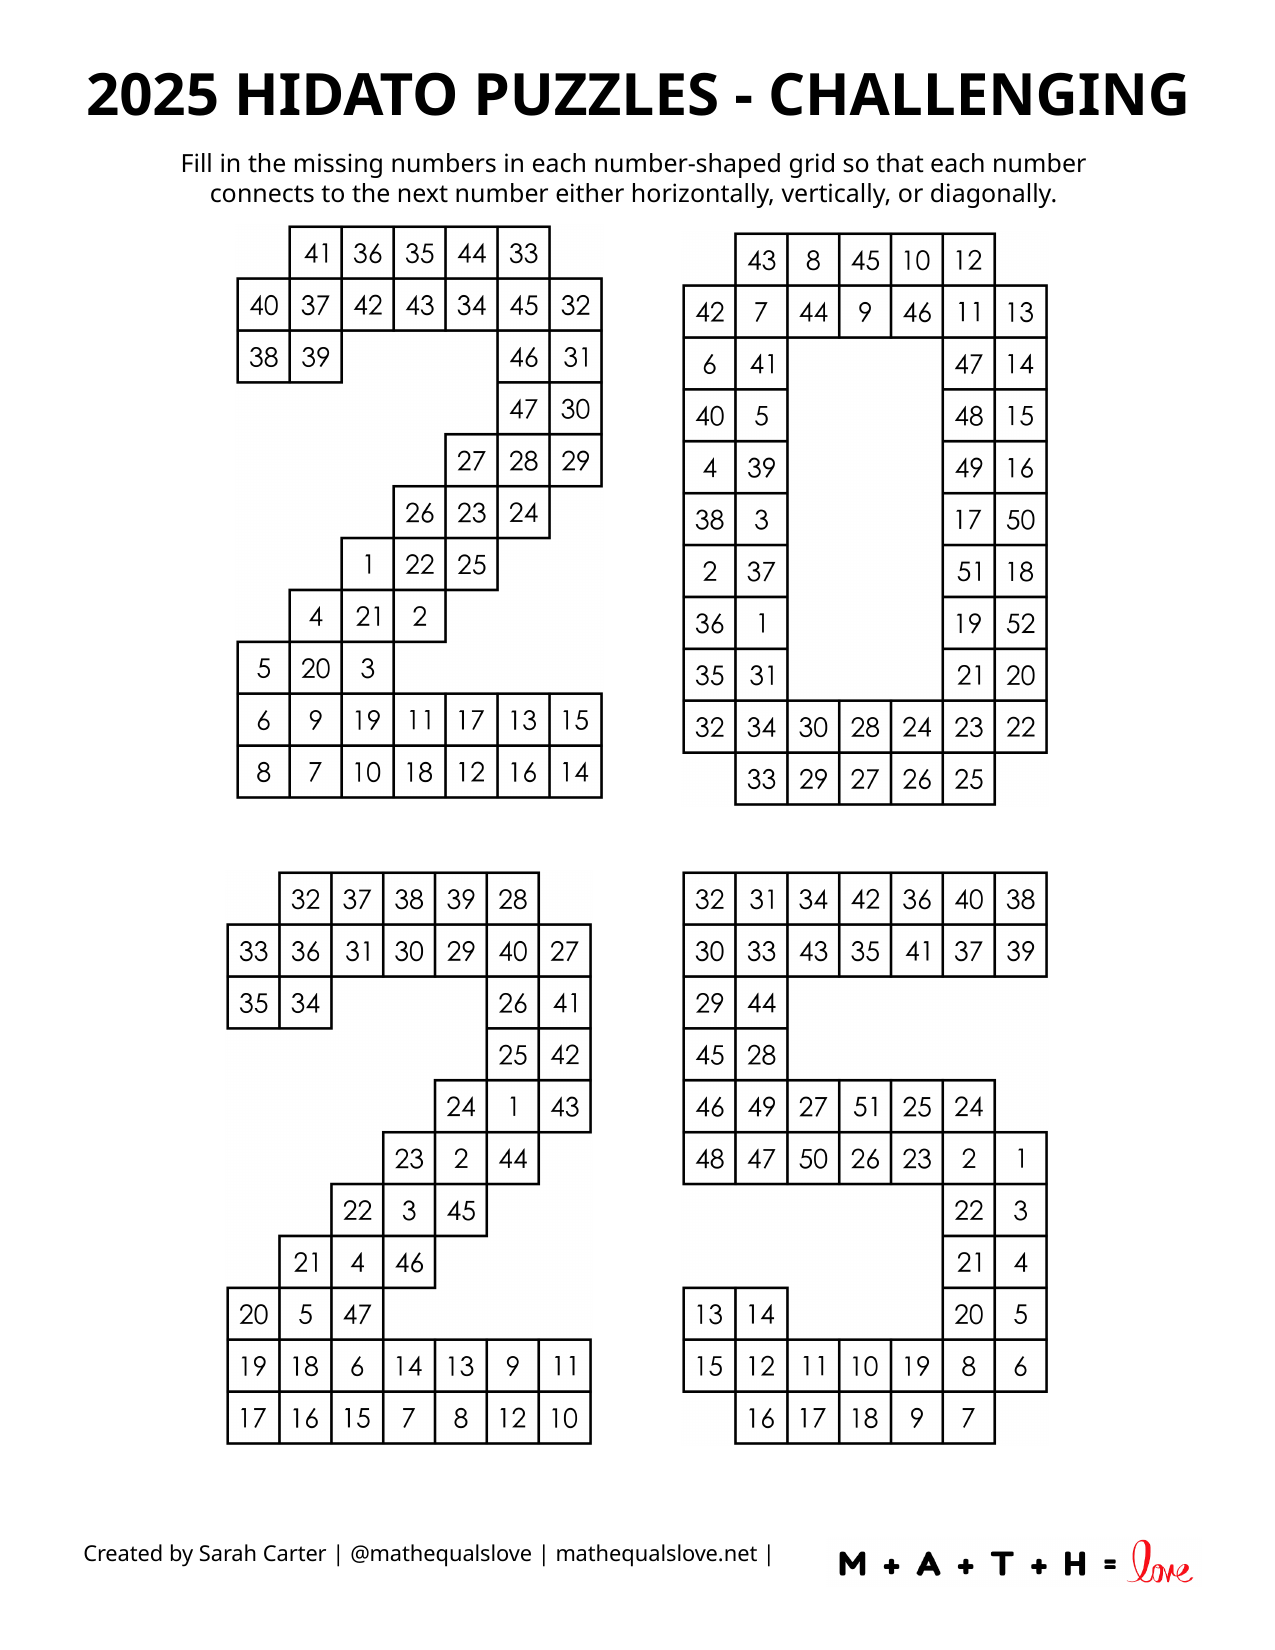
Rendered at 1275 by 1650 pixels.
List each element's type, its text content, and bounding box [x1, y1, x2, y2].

picture [826, 1536, 1203, 1588]
picture [680, 870, 1050, 1447]
picture [224, 870, 594, 1447]
picture [234, 224, 604, 801]
text_box Fill in the missing numbers in each number-shaped grid so that each number connects to the next number either horizontally, vertically, or diagonally. [0, 140, 1275, 216]
picture [680, 230, 1050, 807]
text_box 2025 HIDATO PUZZLES - CHALLENGING [66, 50, 1211, 135]
text_box Created by Sarah Carter | @mathequalslove | mathequalslove.net | [68, 1532, 986, 1574]
